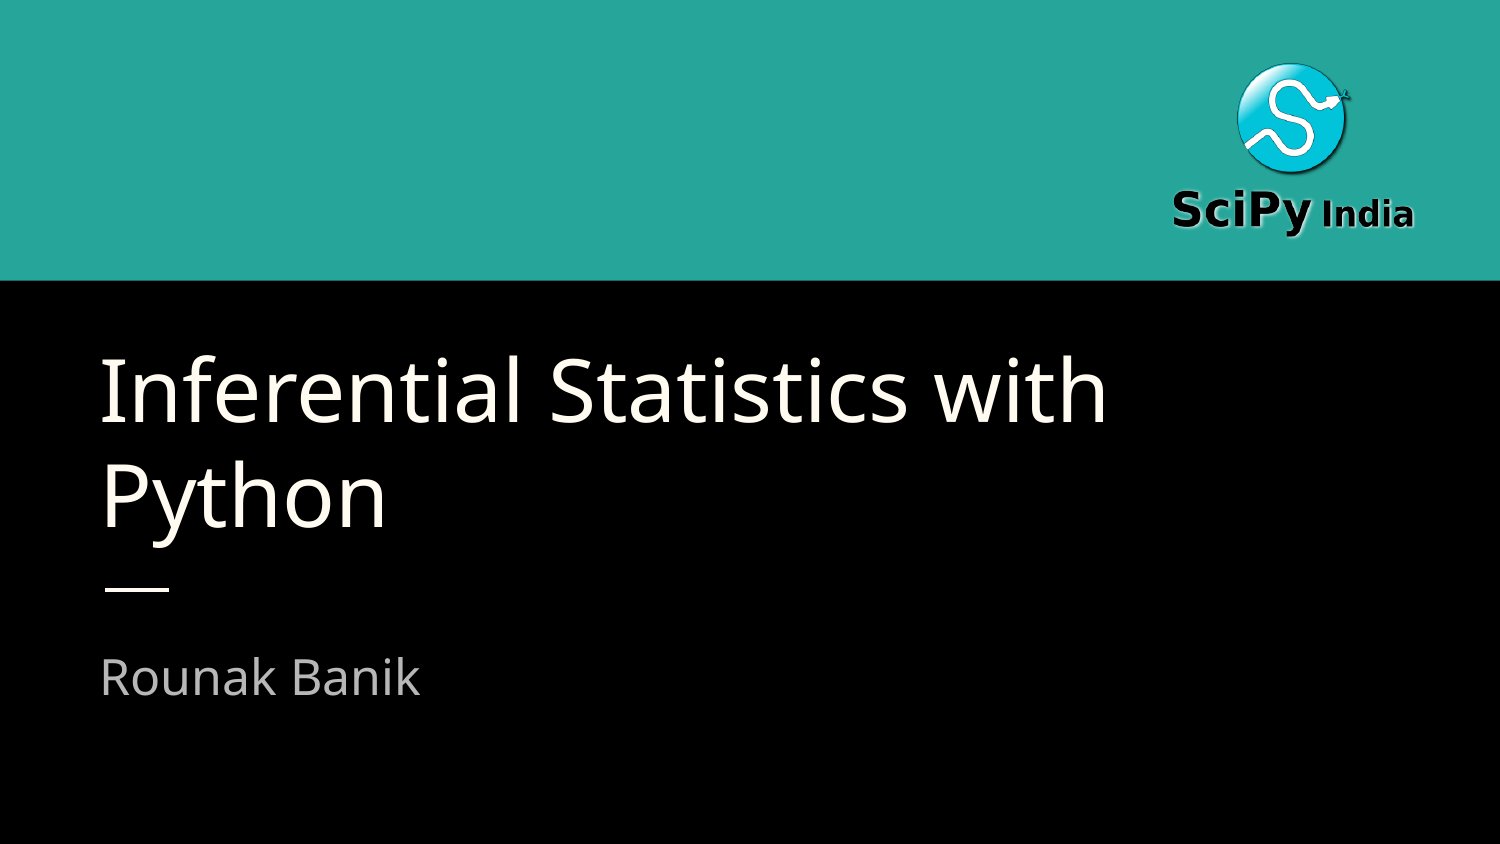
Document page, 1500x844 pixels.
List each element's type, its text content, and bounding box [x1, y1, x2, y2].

subtitle Rounak Banik [84, 630, 1416, 760]
title Inferential Statistics with Python [84, 310, 1416, 561]
picture [1171, 51, 1417, 242]
